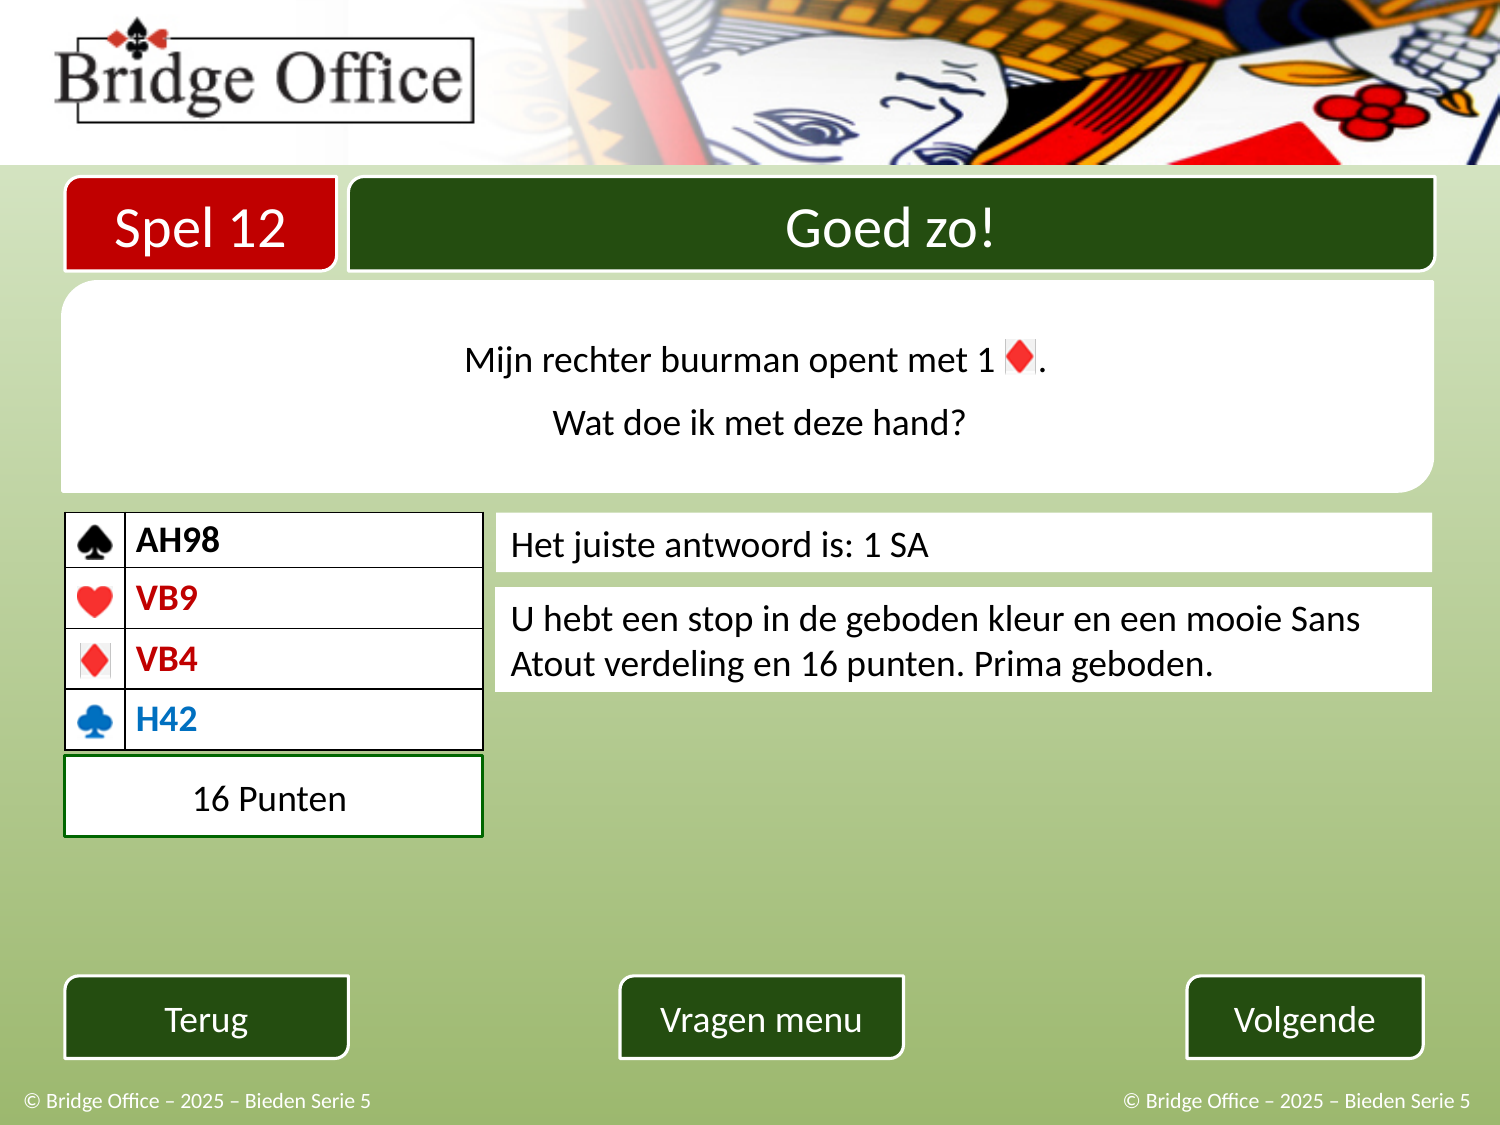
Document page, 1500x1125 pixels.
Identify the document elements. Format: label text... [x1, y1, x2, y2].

picture [1001, 339, 1038, 375]
text_box Terug [63, 974, 350, 1061]
text_box U hebt een stop in de geboden kleur en een mooie Sans Atout verdeling en 16 punten. Prima geboden. [495, 587, 1432, 692]
table_cell [66, 568, 124, 628]
table_cell VB4 [126, 629, 482, 688]
picture [77, 643, 114, 679]
table_cell [66, 690, 124, 749]
table_cell VB9 [126, 568, 482, 628]
text_box Het juiste antwoord is: 1 SA [496, 512, 1433, 573]
text_box Goed zo! [346, 179, 1437, 273]
picture [77, 524, 114, 561]
text_box 16 Punten [63, 754, 484, 838]
text_box Volgende [1185, 974, 1425, 1061]
table_cell H42 [126, 690, 482, 749]
text_box [61, 280, 1435, 493]
text_box © Bridge Office – 2025 – Bieden Serie 5 [8, 1079, 393, 1121]
picture [77, 585, 114, 618]
text_box Spel 12 [63, 179, 339, 273]
text_box Mijn rechter buurman opent met 1 . [449, 327, 1075, 388]
table_header [66, 513, 124, 567]
text_box Vragen menu [618, 974, 906, 1061]
text_box Wat doe ik met deze hand? [537, 390, 986, 451]
picture [0, 0, 1500, 166]
text_box © Bridge Office – 2025 – Bieden Serie 5 [1107, 1079, 1500, 1121]
table_header AH98 [126, 513, 482, 567]
picture [77, 703, 114, 740]
table_cell [66, 629, 124, 688]
